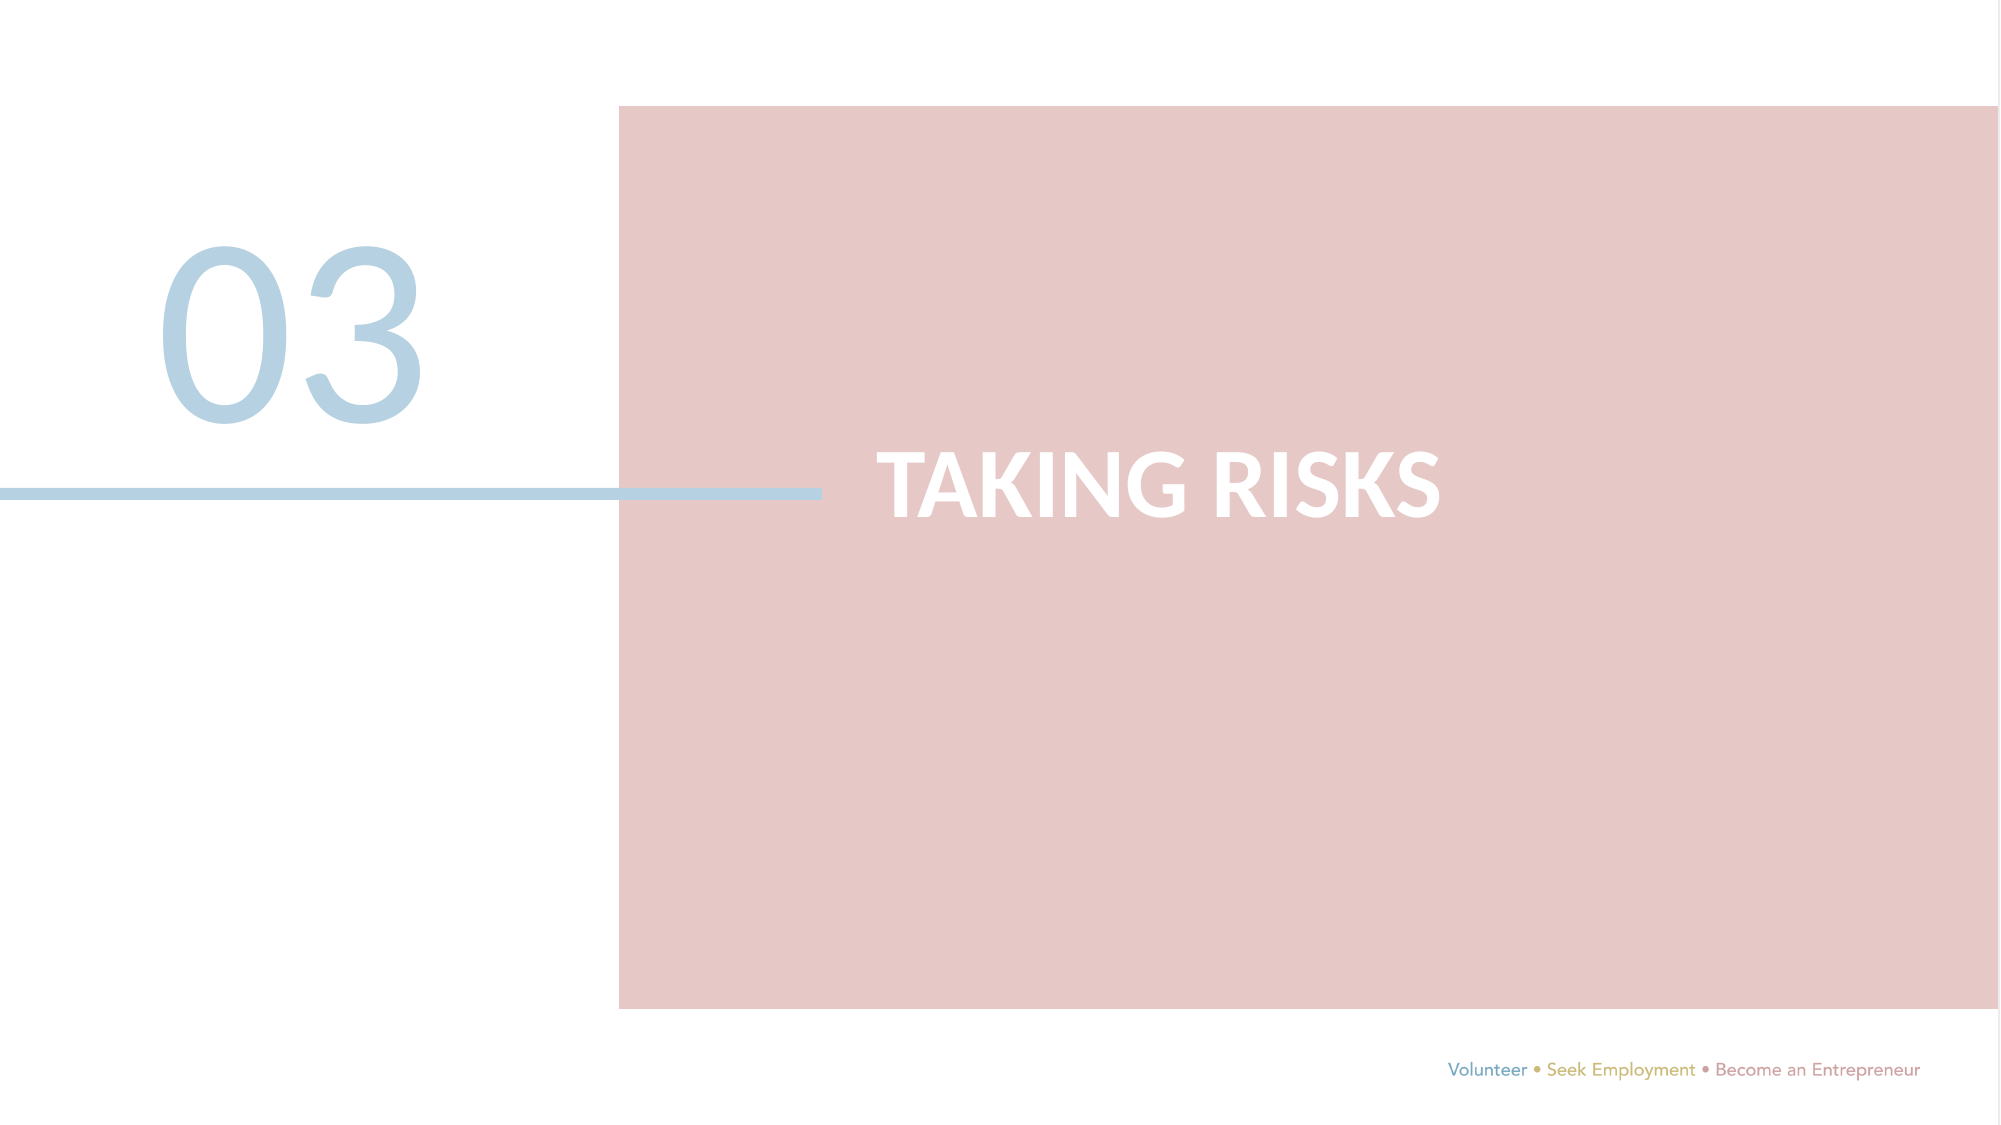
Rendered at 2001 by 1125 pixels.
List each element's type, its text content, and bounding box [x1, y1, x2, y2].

picture [1418, 1046, 1971, 1103]
list 03 [141, 180, 481, 277]
list TAKING RISKS [861, 430, 1892, 951]
